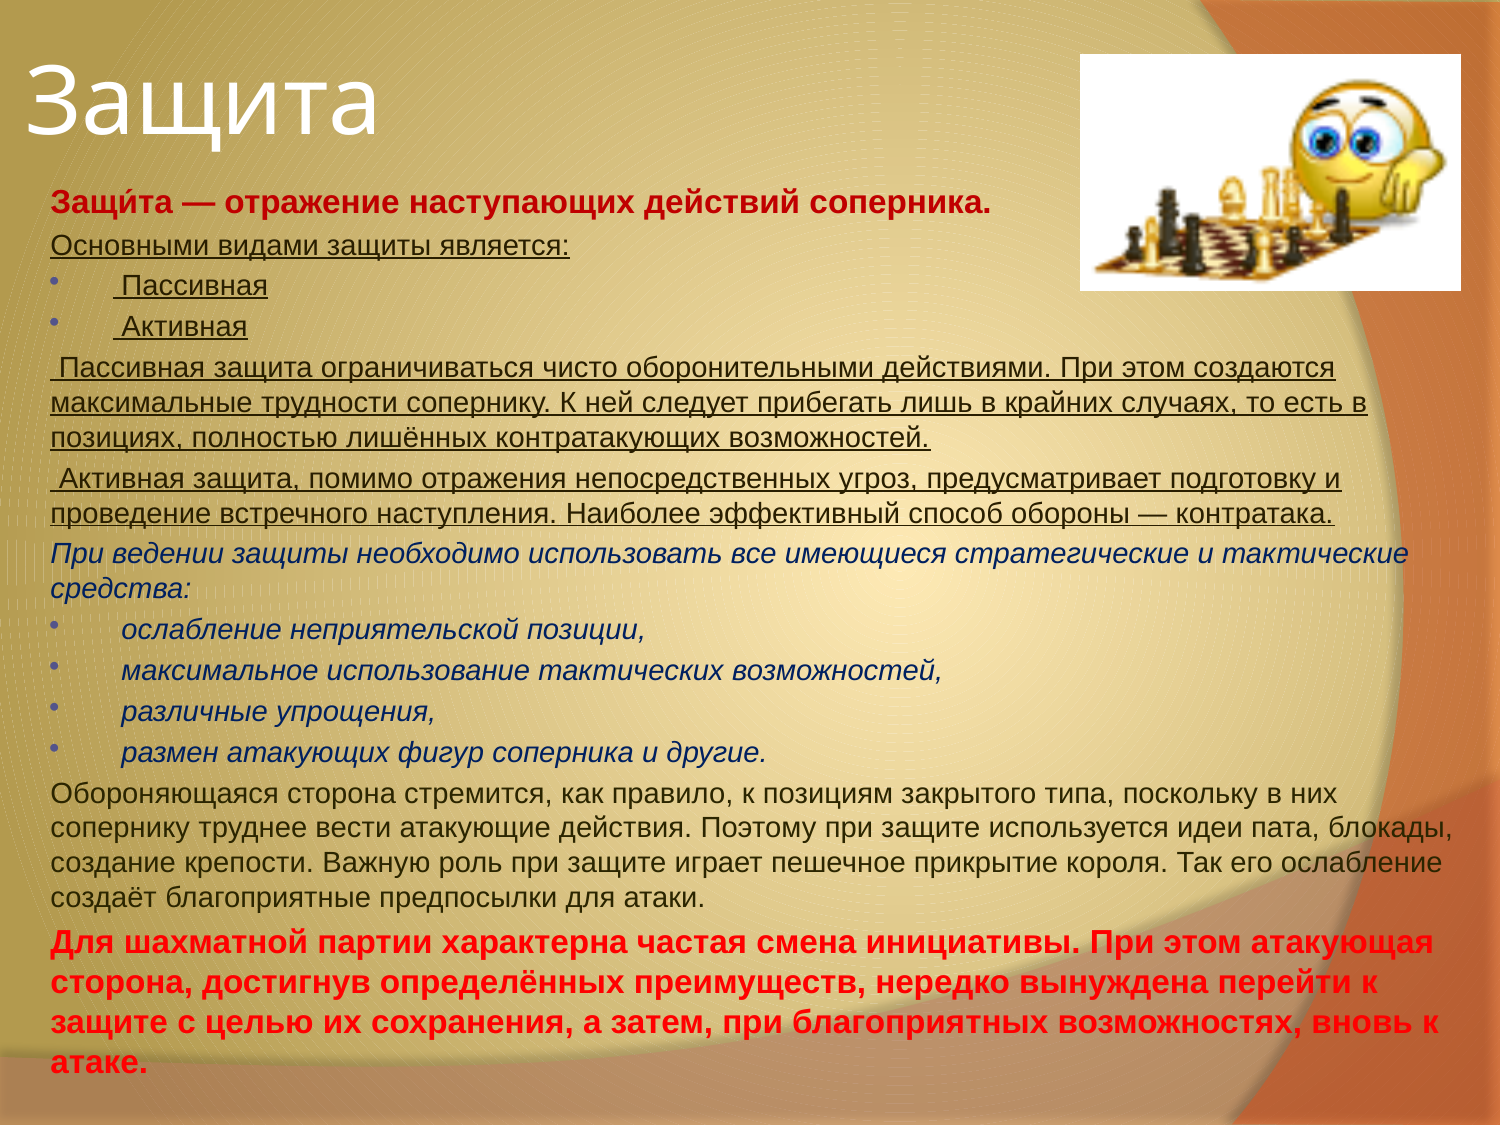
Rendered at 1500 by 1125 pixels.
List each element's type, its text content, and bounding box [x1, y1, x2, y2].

list Защи́та — отражение наступающих действий соперника. Основными видами защиты является: Пассивная Активная Пассивная защита ограничиваться чисто оборонительными действиями. При этом создаются максимальные трудности сопернику. К ней следует прибегать лишь в крайних случаях, то есть в позициях, полностью лишённых контратакующих возможностей. Активная защита, помимо отражения непосредственных угроз, предусматривает подготовку и проведение встречного наступления. Наиболее эффективный способ обороны — контратака. При ведении защиты необходимо использовать все имеющиеся стратегические и тактические средства: ослабление неприятельской позиции, максимальное использование тактических возможностей, различные упрощения, размен атакующих фигур соперника и другие. Обороняющаяся сторона стремится, как правило, к позициям закрытого типа, поскольку в них сопернику труднее вести атакующие действия. Поэтому при защите используется идеи пата, блокады, создание крепости. Важную роль при защите играет пешечное прикрытие короля. Так его ослабление создаёт благоприятные предпосылки для атаки. Для шахматной партии характерна частая смена инициативы. При этом атакующая сторона, достигнув определённых преимуществ, нередко вынуждена перейти к защите с целью их сохранения, а затем, при благоприятных возможностях, вновь к атаке. [29, 172, 1471, 1125]
picture [1080, 54, 1461, 291]
title Защита [17, 19, 1241, 174]
